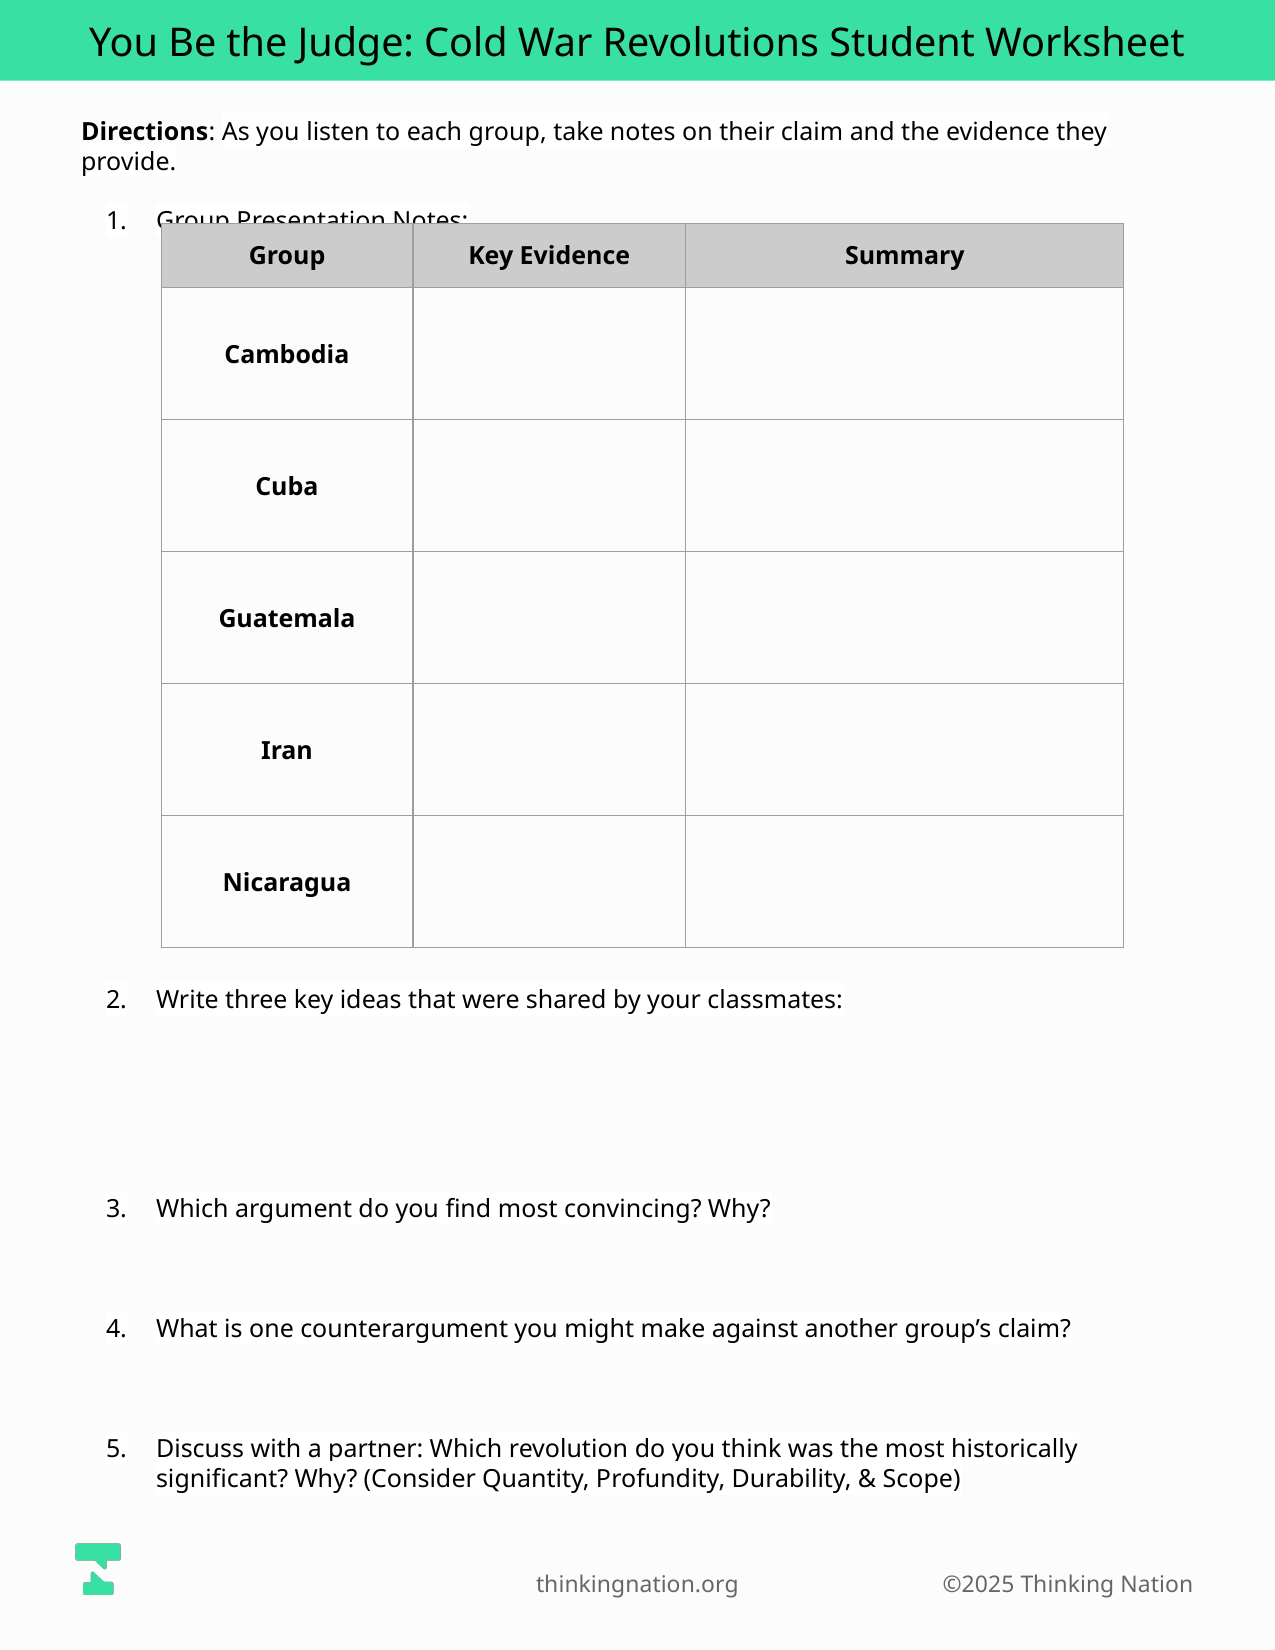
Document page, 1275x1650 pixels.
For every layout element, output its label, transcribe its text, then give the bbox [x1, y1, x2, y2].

text_box Directions: As you listen to each group, take notes on their claim and the evidence they provide. Group Presentation Notes: Write three key ideas that were shared by your classmates: Which argument do you find most convincing? Why? What is one counterargument you might make against another group’s claim? Discuss with a partner: Which revolution do you think was the most historically significant? Why? (Consider Quantity, Profundity, Durability, & Scope) [62, 96, 1223, 1471]
table_cell [414, 552, 685, 683]
table_cell Cuba [162, 420, 412, 551]
table_cell [414, 684, 685, 815]
table_header Key Evidence [414, 224, 685, 287]
table_header Group [162, 224, 412, 287]
table_cell Iran [162, 684, 412, 815]
table_cell [686, 552, 1123, 683]
table_cell [686, 816, 1123, 947]
table_cell [414, 420, 685, 551]
table_header Summary [686, 224, 1123, 287]
table_cell [414, 288, 685, 419]
table_cell [686, 684, 1123, 815]
text_box thinkingnation.org [486, 1553, 789, 1605]
text_box ©2025 Thinking Nation [907, 1553, 1210, 1605]
table_cell [414, 816, 685, 947]
table_cell Nicaragua [162, 816, 412, 947]
table_cell [686, 420, 1123, 551]
picture [62, 1533, 134, 1605]
table_cell Guatemala [162, 552, 412, 683]
text_box You Be the Judge: Cold War Revolutions Student Worksheet [0, 0, 1275, 81]
table_cell Cambodia [162, 288, 412, 419]
table_cell [686, 288, 1123, 419]
